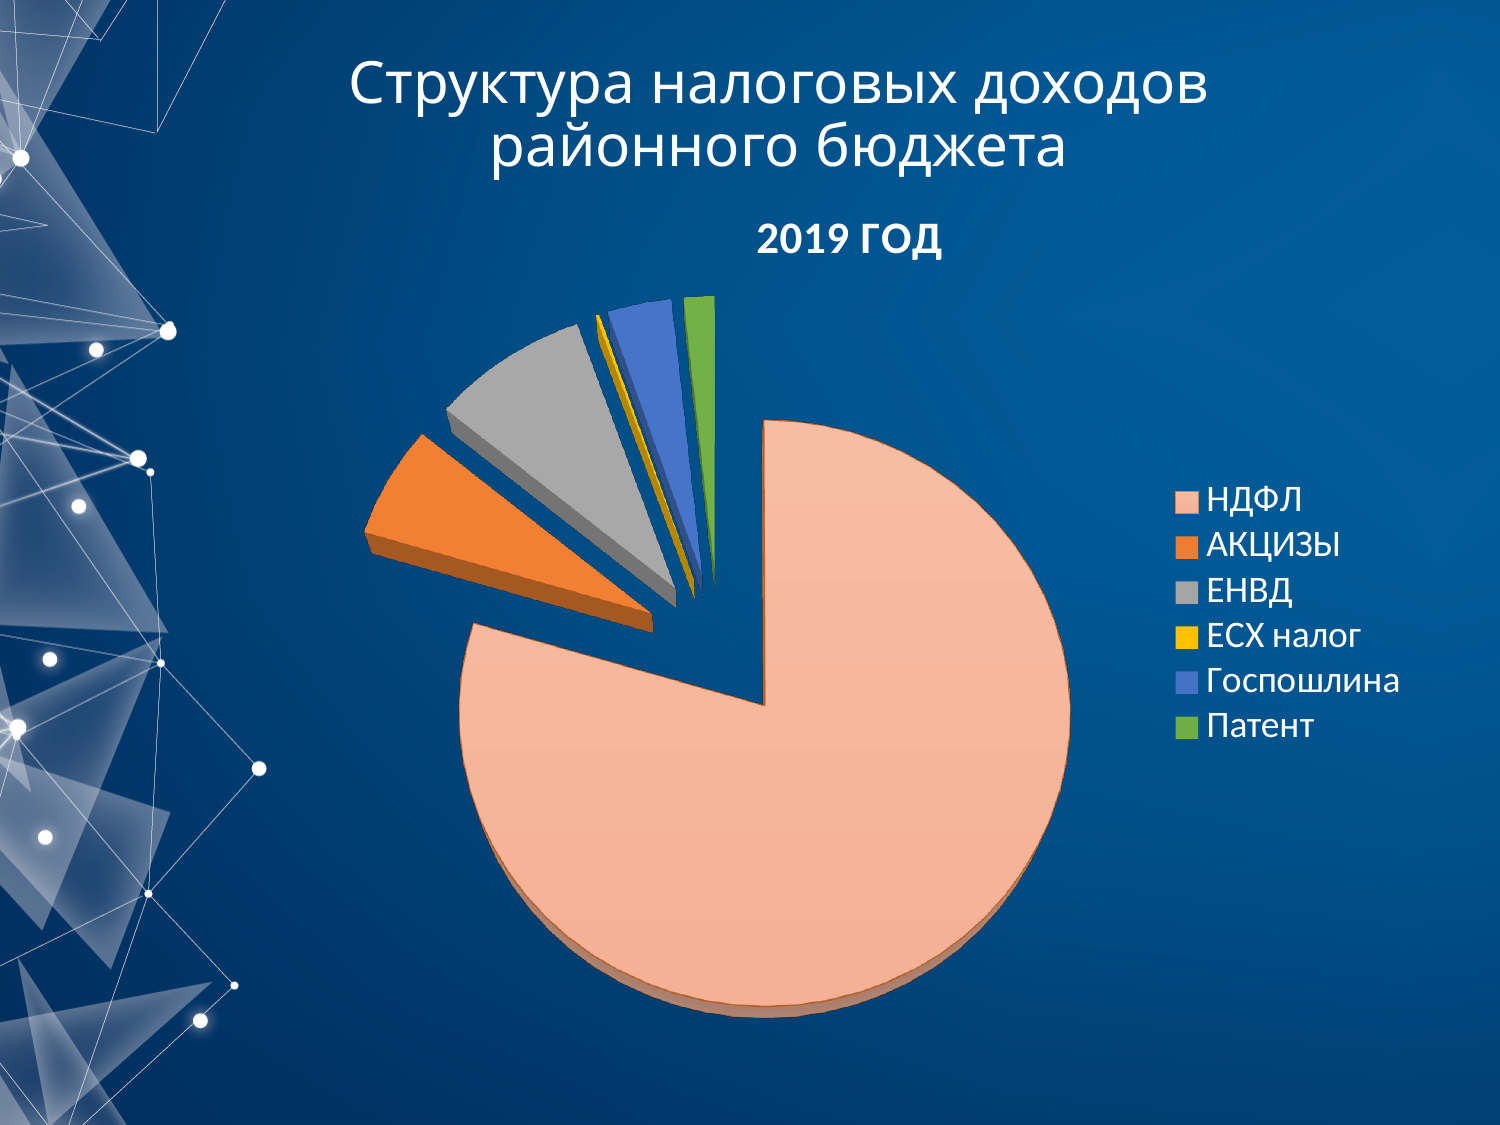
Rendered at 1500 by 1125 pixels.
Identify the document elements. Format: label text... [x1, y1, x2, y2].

chart [274, 180, 1425, 1050]
title Структура налоговых доходов районного бюджета [184, 19, 1389, 214]
picture [0, 0, 1500, 1125]
